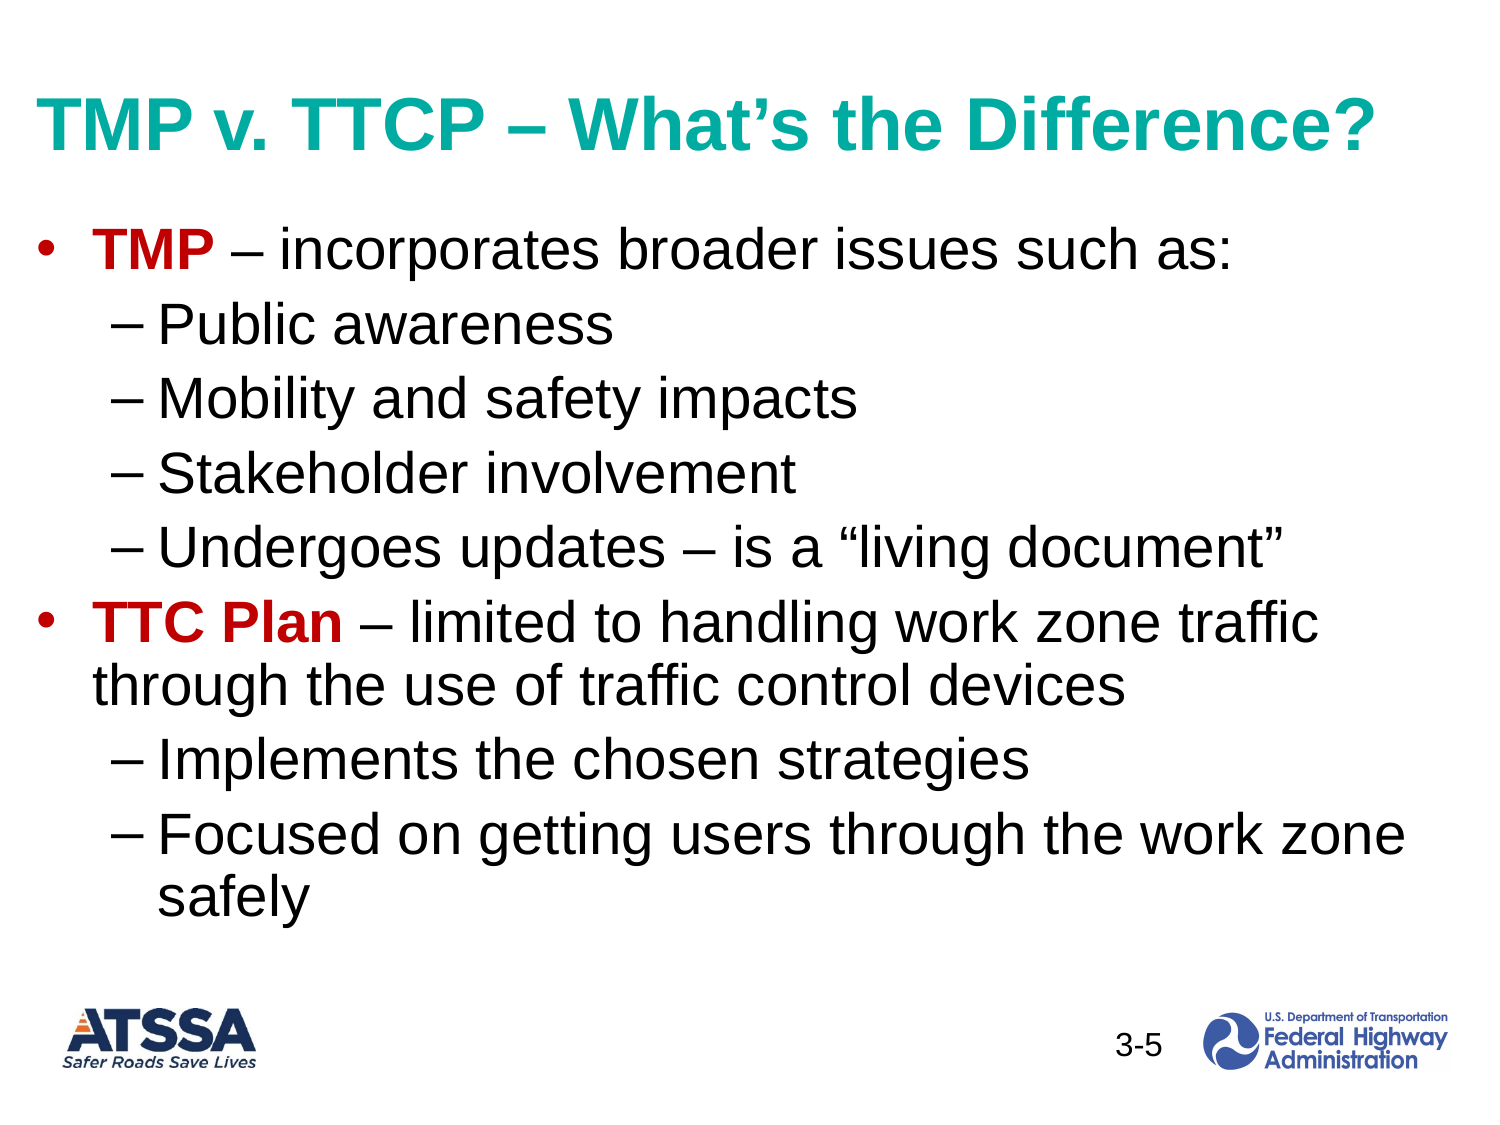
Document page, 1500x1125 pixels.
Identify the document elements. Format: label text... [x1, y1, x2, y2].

title TMP v. TTCP – What’s the Difference? [21, 28, 1424, 211]
list TMP – incorporates broader issues such as: Public awareness Mobility and safety impacts Stakeholder involvement Undergoes updates – is a “living document” TTC Plan – limited to handling work zone traffic through the use of traffic control devices Implements the chosen strategies Focused on getting users through the work zone safely [21, 211, 1424, 999]
picture [1200, 1008, 1450, 1072]
picture [62, 1008, 256, 1068]
